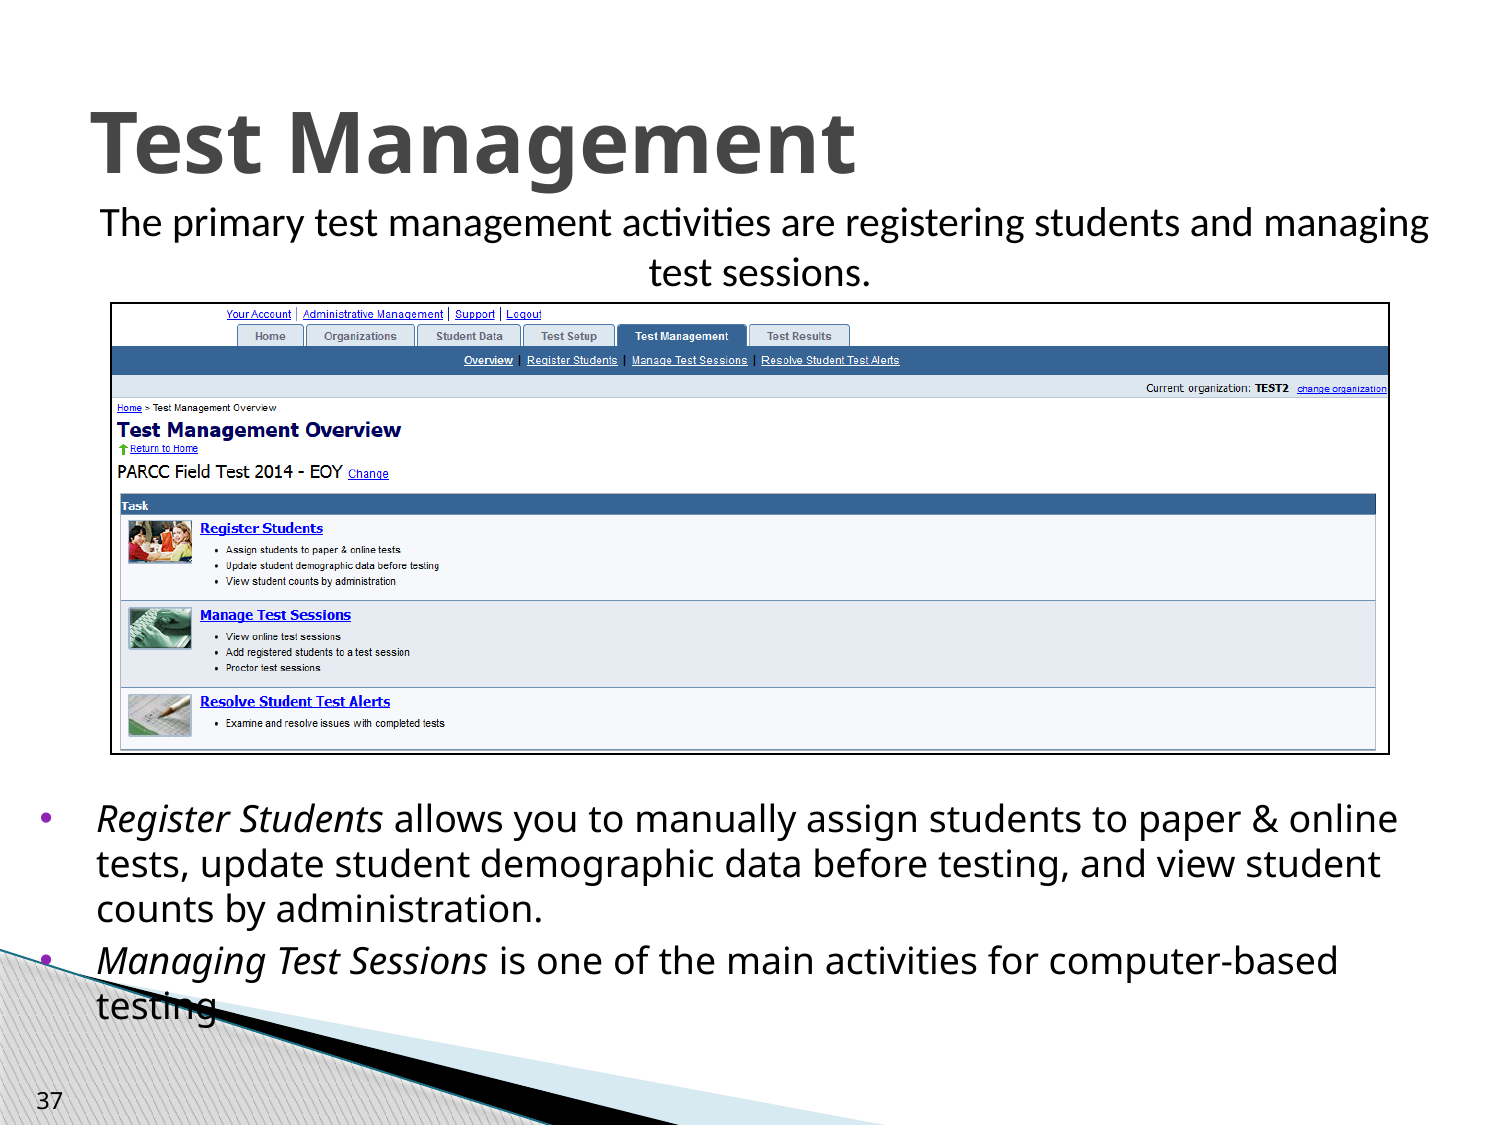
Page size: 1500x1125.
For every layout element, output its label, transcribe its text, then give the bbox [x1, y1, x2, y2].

text_box The primary test management activities are registering students and managing test sessions. [53, 187, 1476, 303]
title Test Management [75, 45, 1425, 187]
text_box Register Students allows you to manually assign students to paper & online tests, update student demographic data before testing, and view student counts by administration. Managing Test Sessions is one of the main activities for computer-based testing. [24, 787, 1476, 1038]
picture [111, 303, 1389, 754]
slide_number 37 [0, 1077, 100, 1125]
